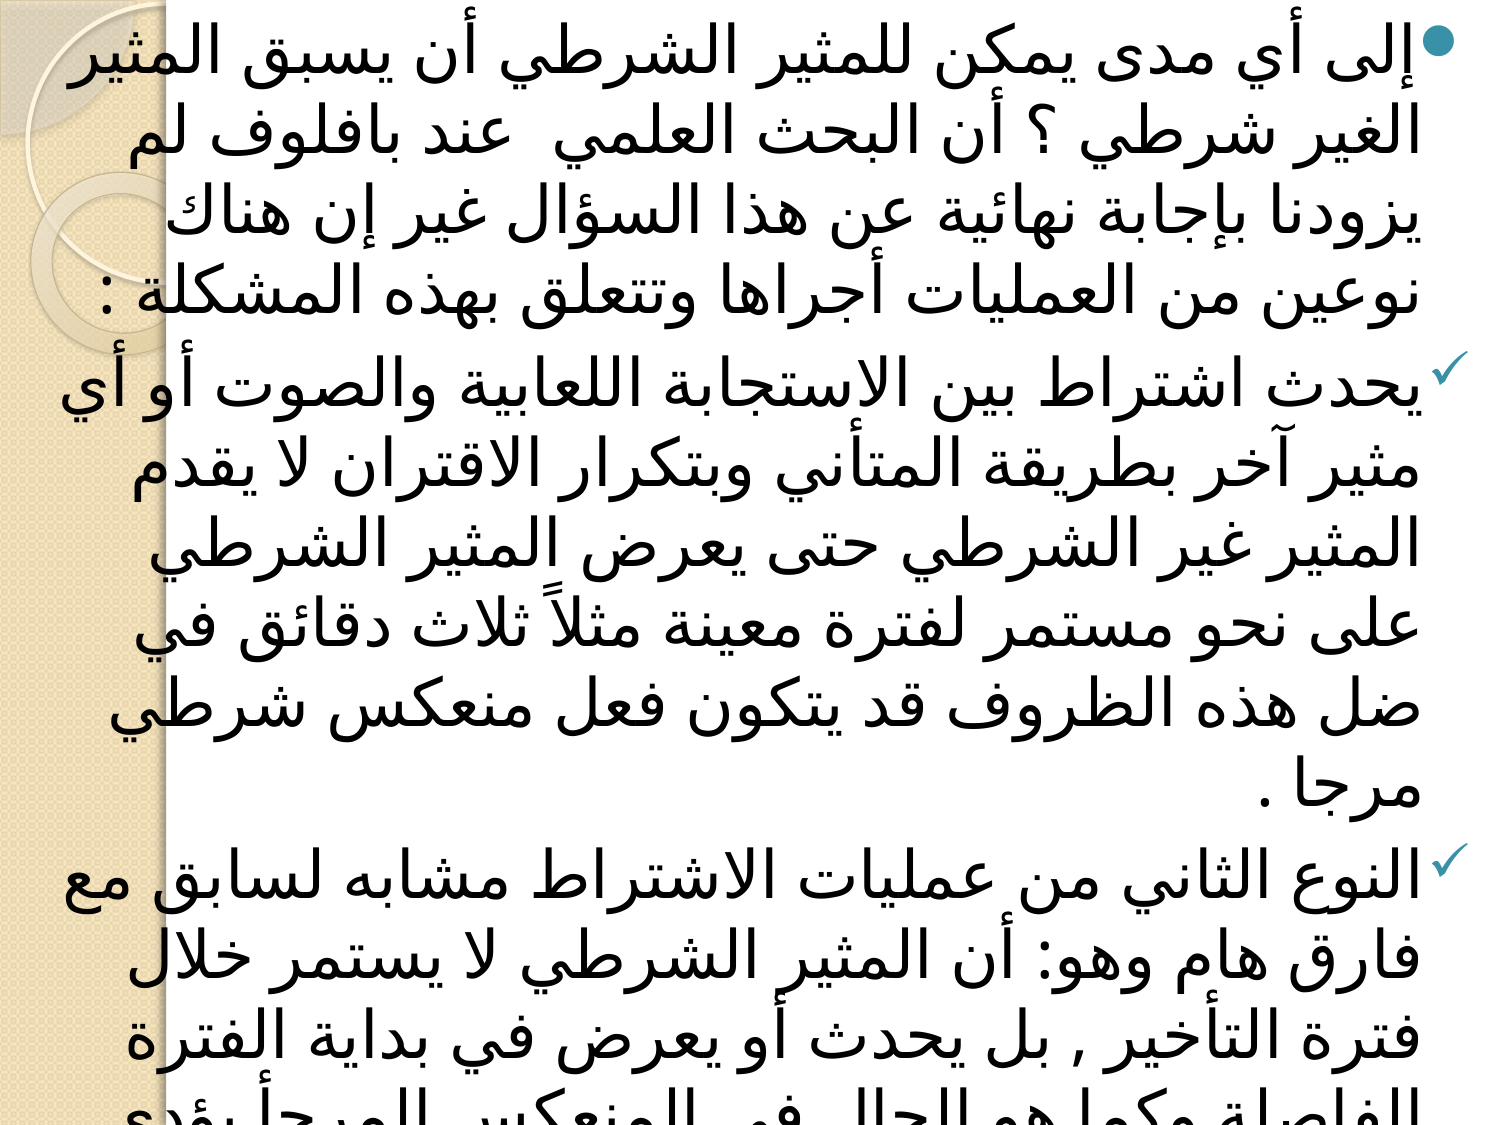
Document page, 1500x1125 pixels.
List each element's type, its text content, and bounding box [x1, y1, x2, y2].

list إلى أي مدى يمكن للمثير الشرطي أن يسبق المثير الغير شرطي ؟ أن البحث العلمي عند بافلوف لم يزودنا بإجابة نهائية عن هذا السؤال غير إن هناك نوعين من العمليات أجراها وتتعلق بهذه المشكلة : يحدث اشتراط بين الاستجابة اللعابية والصوت أو أي مثير آخر بطريقة المتأني وبتكرار الاقتران لا يقدم المثير غير الشرطي حتى يعرض المثير الشرطي على نحو مستمر لفترة معينة مثلاً ثلاث دقائق في ضل هذه الظروف قد يتكون فعل منعكس شرطي مرجا . النوع الثاني من عمليات الاشتراط مشابه لسابق مع فارق هام وهو: أن المثير الشرطي لا يستمر خلال فترة التأخير , بل يحدث أو يعرض في بداية الفترة الفاصلة وكما هو الحال في المنعكس المرجأ يؤدي التكرار الاقتران من هذا النوع إلى تمييز زمني . [0, 0, 1500, 1079]
